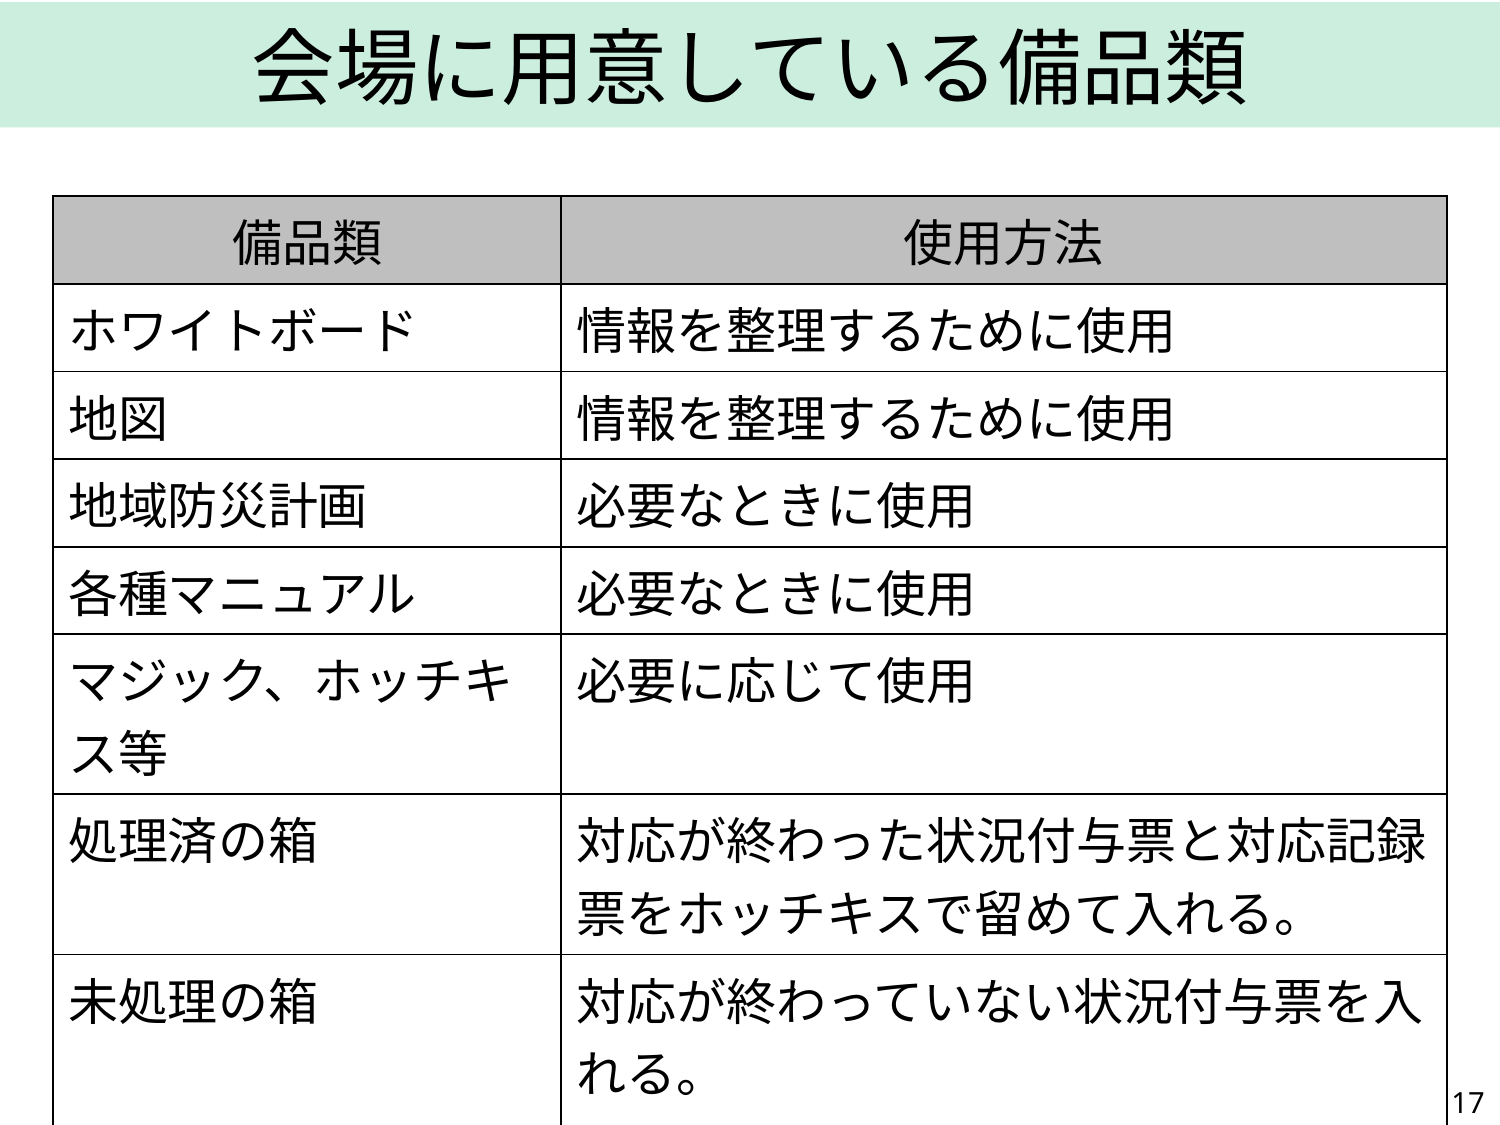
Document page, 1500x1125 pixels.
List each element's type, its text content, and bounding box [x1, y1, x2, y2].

table_cell 情報を整理するために使用 [562, 372, 1446, 458]
table_cell 未処理の箱 [54, 955, 560, 1125]
table_cell 情報を整理するために使用 [562, 285, 1446, 371]
table_cell ホワイトボード [54, 285, 560, 371]
table_cell 地域防災計画 [54, 460, 560, 546]
table_cell マジック、ホッチキス等 [54, 635, 560, 793]
table_header 備品類 [54, 197, 560, 283]
table_cell 必要なときに使用 [562, 460, 1446, 546]
text_box 会場に用意している備品類 [0, 2, 1500, 128]
table_cell 対応が終わっていない状況付与票を入れる。 [562, 955, 1446, 1125]
table_cell 地図 [54, 372, 560, 458]
table_cell 対応が終わった状況付与票と対応記録票をホッチキスで留めて入れる。 [562, 795, 1446, 954]
table_cell 処理済の箱 [54, 795, 560, 954]
table_cell 各種マニュアル [54, 548, 560, 633]
table_cell 必要なときに使用 [562, 548, 1446, 633]
slide_number 16 [1187, 1077, 1500, 1123]
table_header 使用方法 [562, 197, 1446, 283]
table_cell 必要に応じて使用 [562, 635, 1446, 793]
